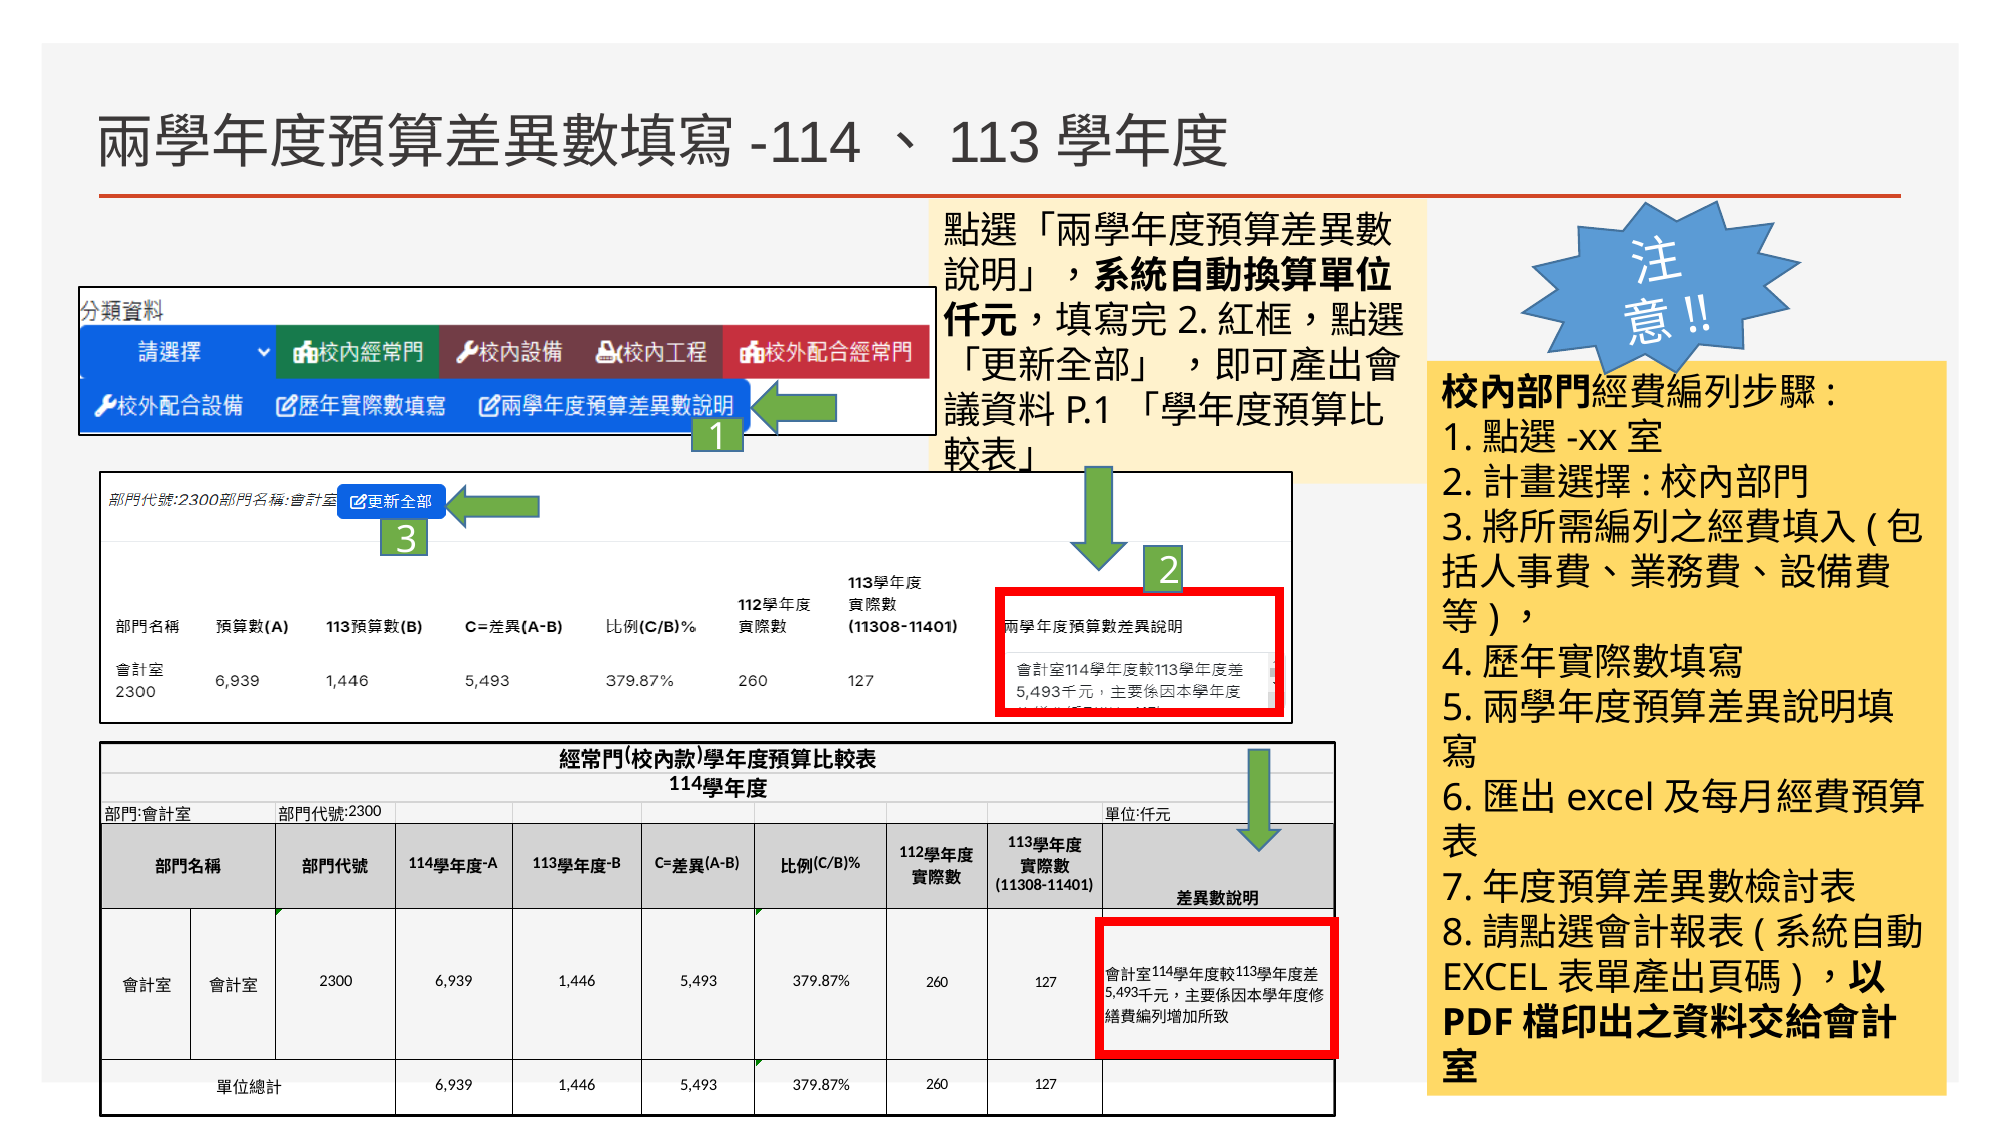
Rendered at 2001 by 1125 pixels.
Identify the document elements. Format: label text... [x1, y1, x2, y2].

text_box 校內部門經費編列步驟: 1.點選-xx室 2.計畫選擇:校內部門 3.將所需編列之經費填入(包括人事費、業務費、設備費等)， 4.歷年實際數填寫 5.兩學年度預算差異說明填寫 6.匯出excel及每月經費預算表 7.年度預算差異數檢討表 8.請點選會計報表(系統自動EXCEL表單產出頁碼)，以PDF檔印出之資料交給會計室 [1427, 360, 1947, 1096]
picture [101, 743, 1335, 1116]
text_box 點選「兩學年度預算差異數說明」，系統自動換算單位仟元，填寫完2.紅框，點選「更新全部」 ，即可產出會議資料P.1「學年度預算比較表」 [928, 199, 1428, 484]
text_box 注意!! [1520, 200, 1802, 376]
picture [101, 472, 1291, 722]
title 兩學年度預算差異數填寫-114、113學年度 [80, 59, 1270, 182]
text_box 1 [691, 435, 744, 452]
text_box [1084, 465, 1114, 472]
picture [79, 287, 935, 435]
